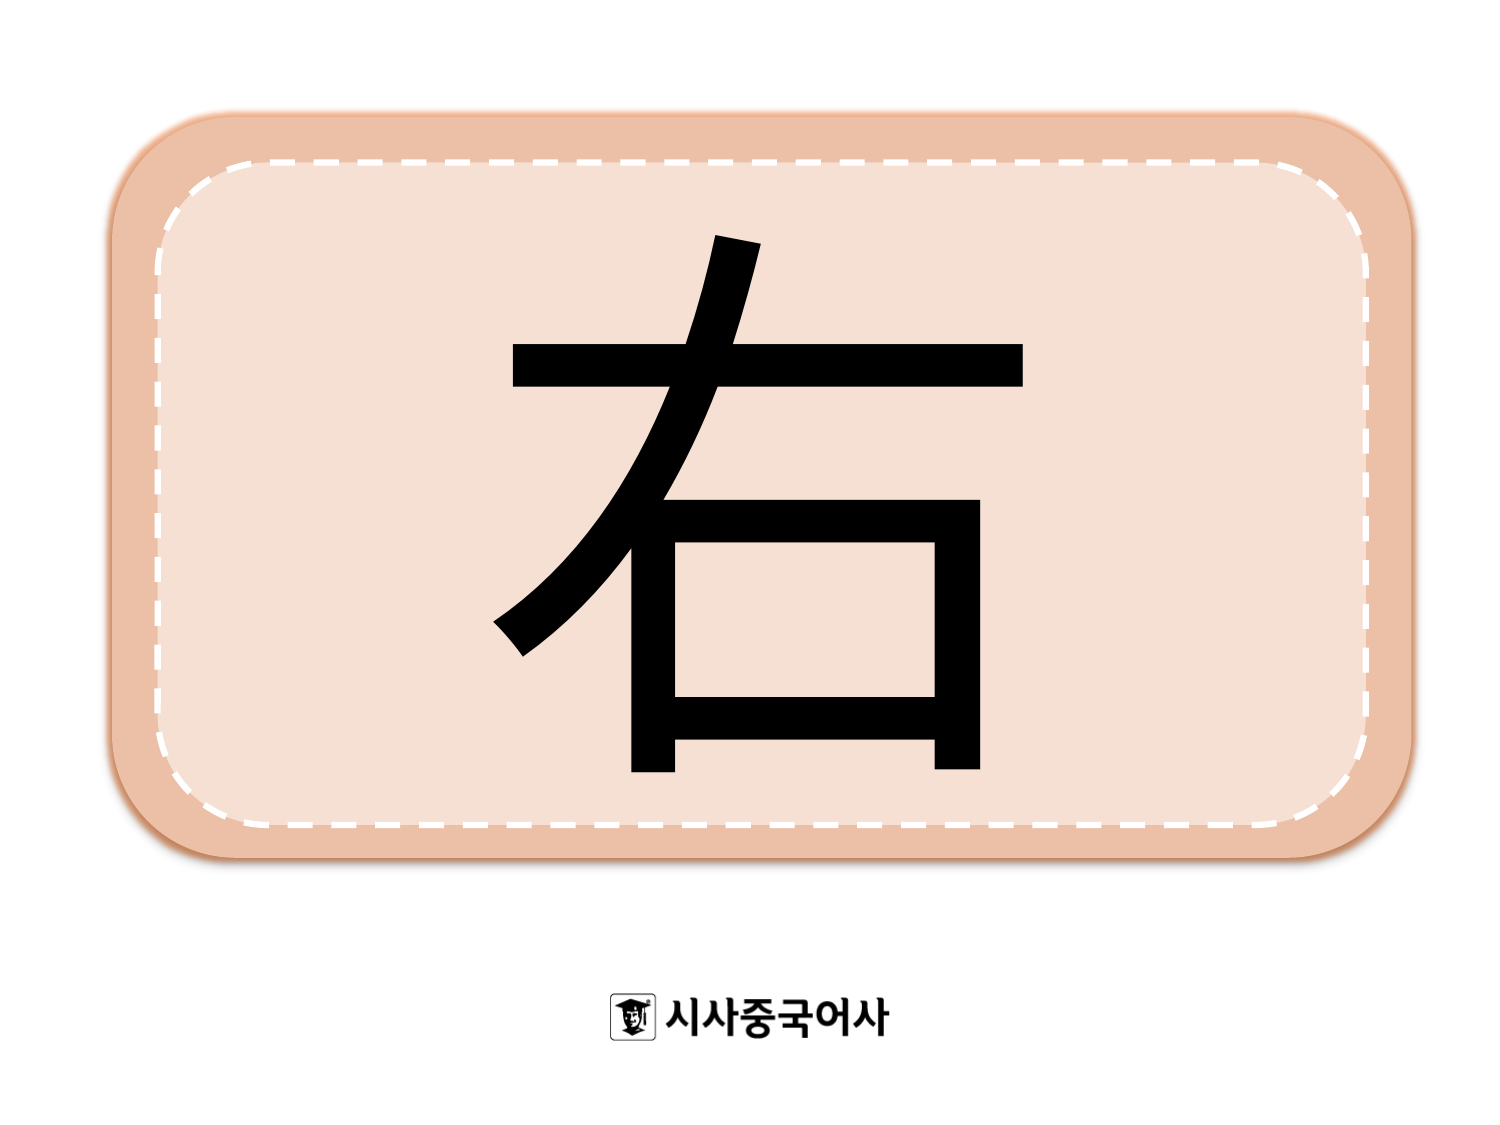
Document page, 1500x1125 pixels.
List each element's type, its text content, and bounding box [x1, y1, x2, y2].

text_box 右 [162, 160, 1371, 824]
picture [602, 987, 898, 1047]
